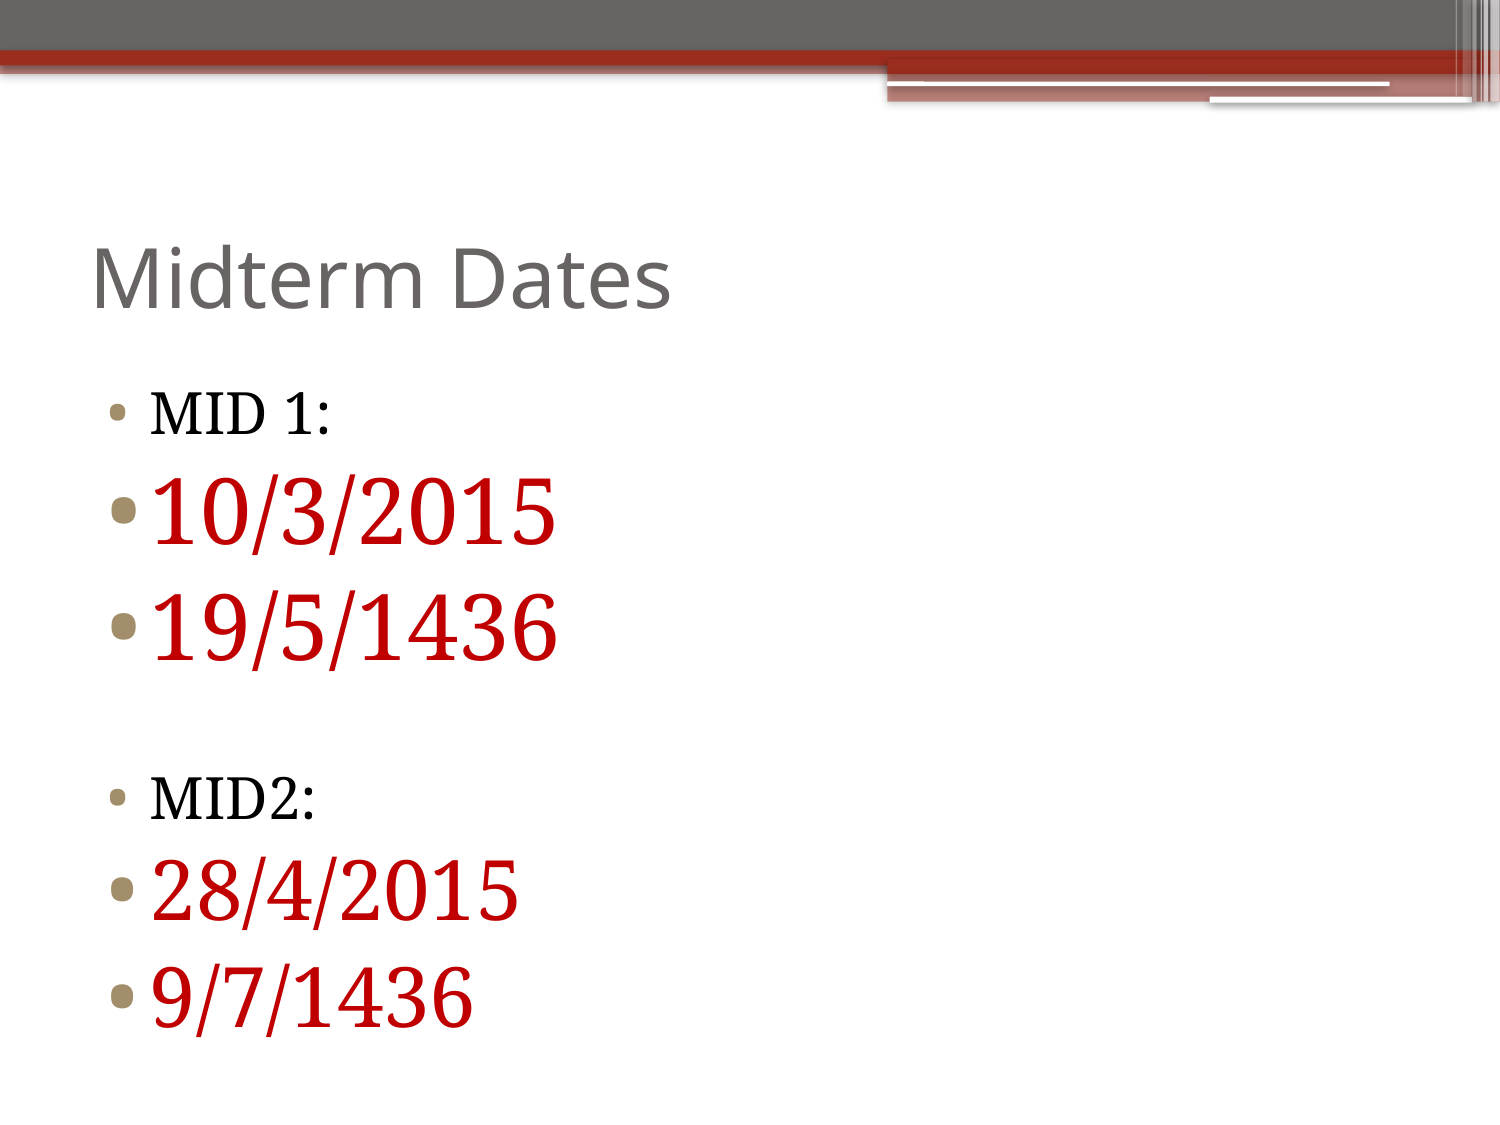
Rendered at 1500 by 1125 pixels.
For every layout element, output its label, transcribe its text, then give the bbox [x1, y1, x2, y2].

title Midterm Dates [75, 187, 1425, 363]
list MID 1: 10/3/2015 19/5/1436 MID2: 28/4/2015 9/7/1436 [75, 368, 1425, 1079]
